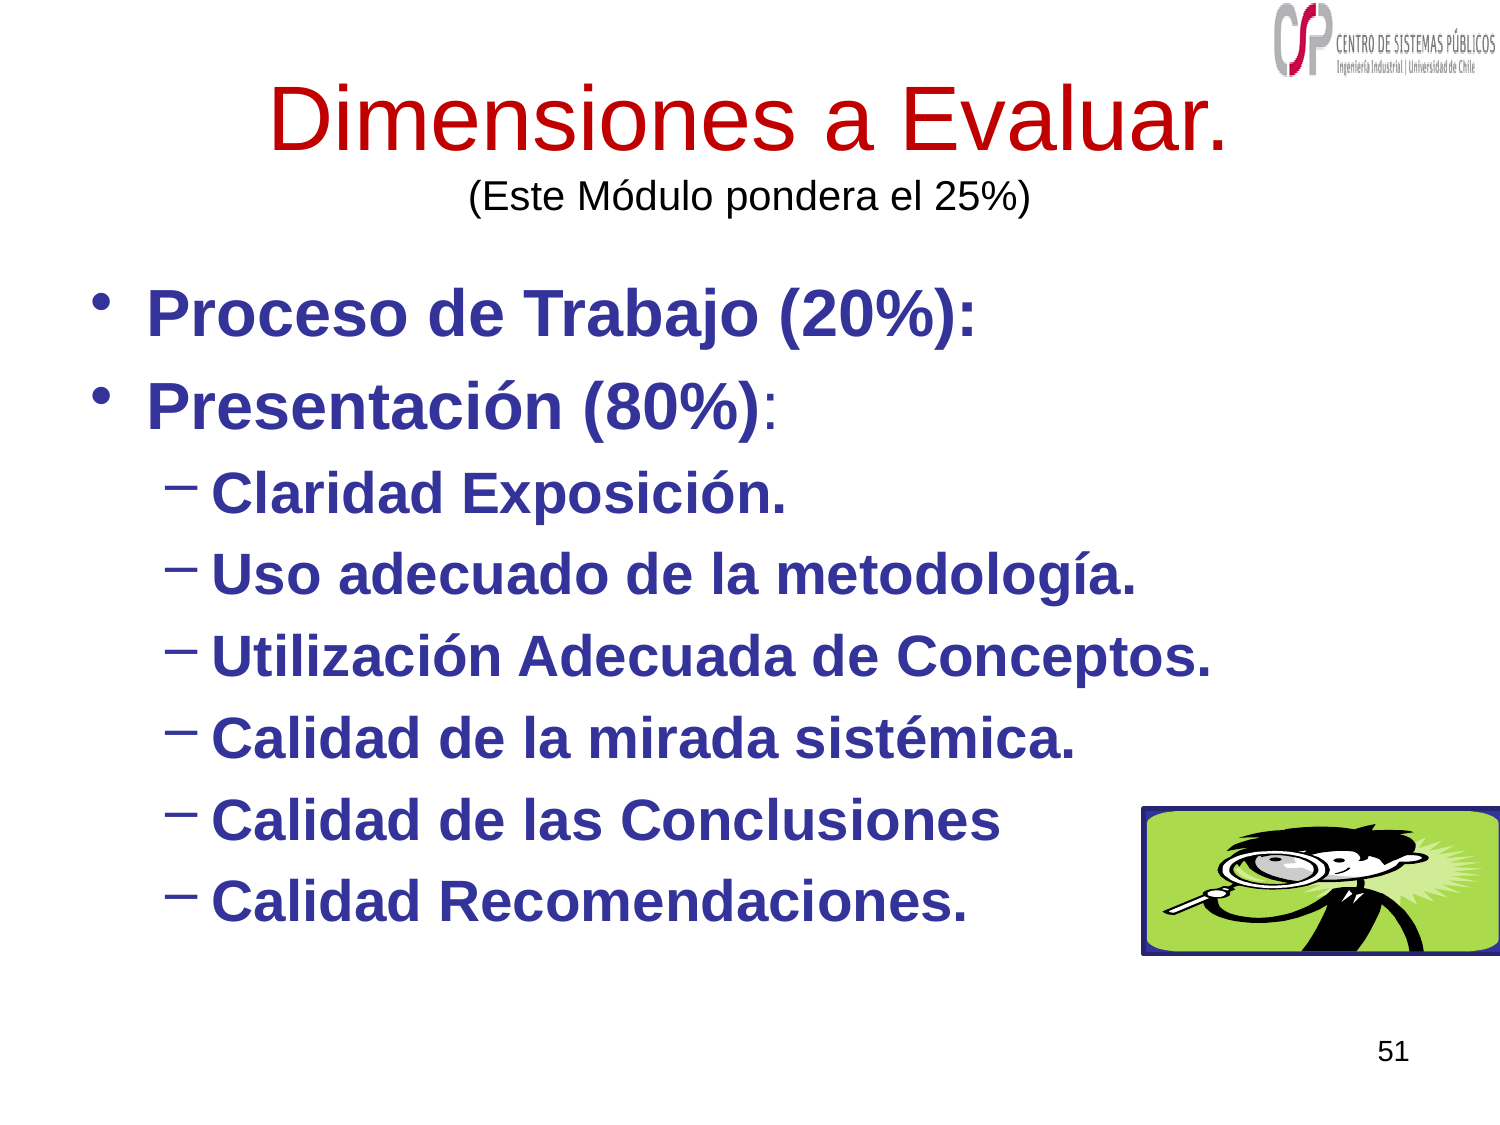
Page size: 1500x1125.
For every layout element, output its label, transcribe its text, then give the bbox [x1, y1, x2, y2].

picture [1269, 0, 1500, 82]
slide_number 51 [1074, 1024, 1426, 1103]
title Dimensiones a Evaluar. (Este Módulo pondera el 25%) [74, 44, 1426, 233]
list Proceso de Trabajo (20%): Presentación (80%): Claridad Exposición. Uso adecuado de la metodología. Utilización Adecuada de Conceptos. Calidad de la mirada sistémica. Calidad de las Conclusiones Calidad Recomendaciones. [74, 262, 1426, 1006]
picture [1145, 810, 1500, 953]
